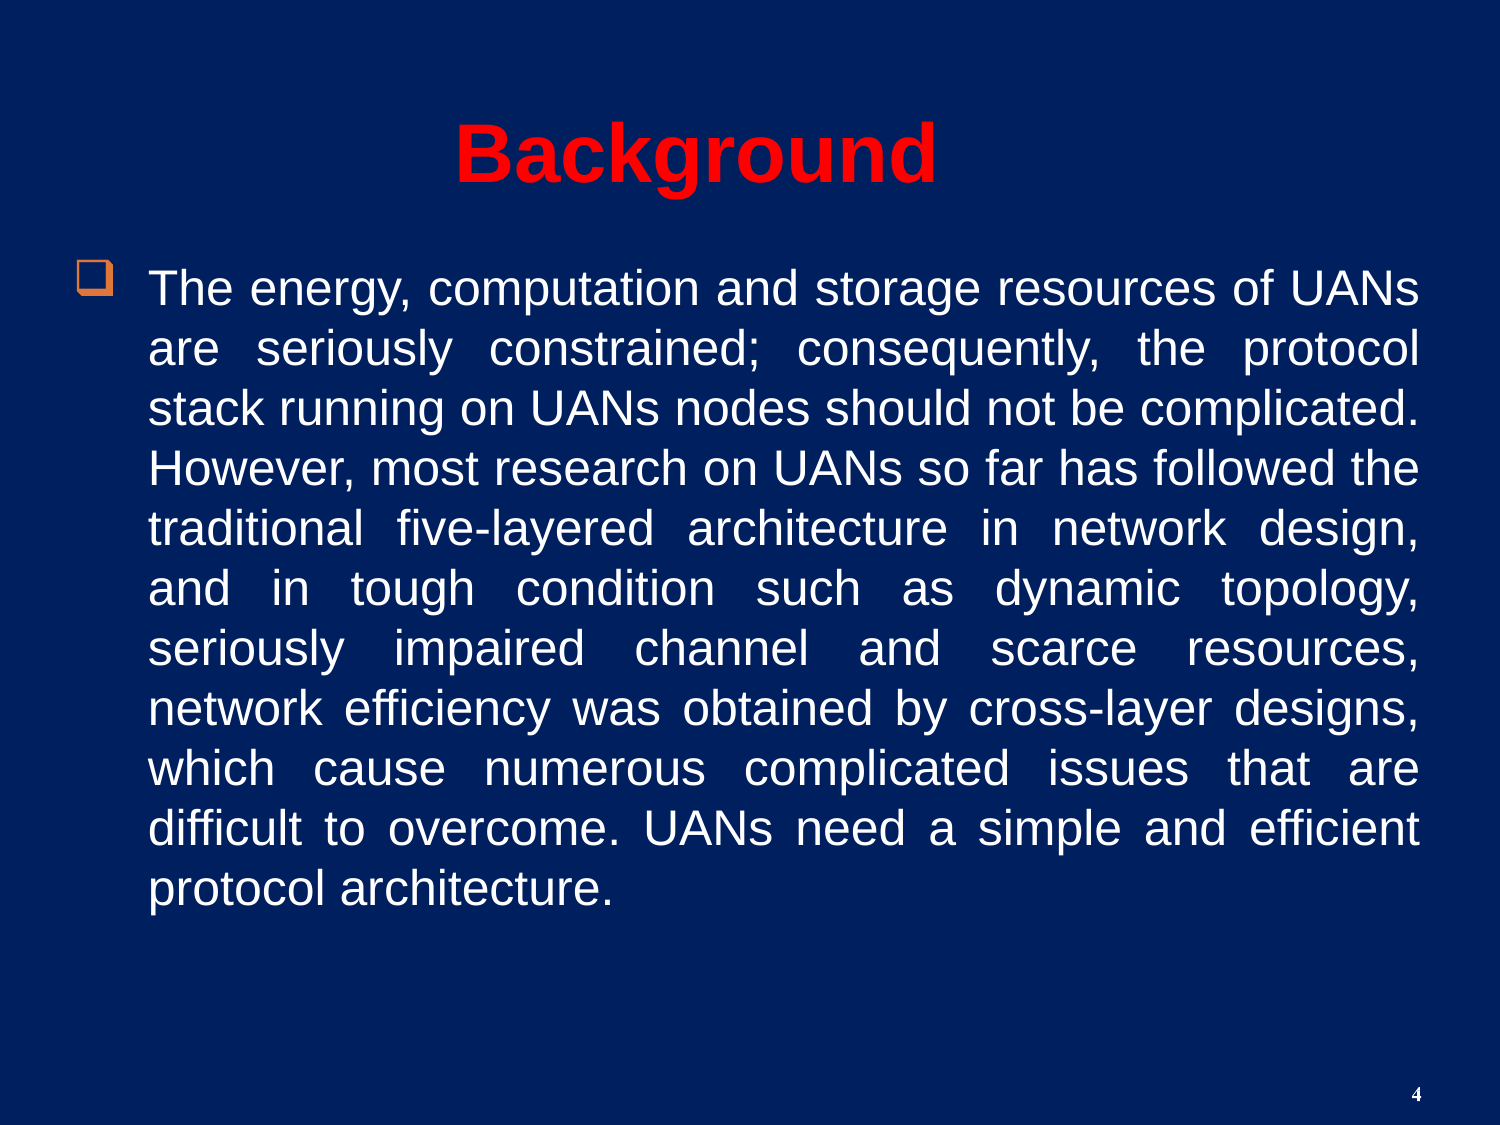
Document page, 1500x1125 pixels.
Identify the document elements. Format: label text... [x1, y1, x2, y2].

text_box Background [24, 99, 1367, 200]
text_box [1412, 1087, 1422, 1102]
text_box The energy, computation and storage resources of UANs are seriously constrained; consequently, the protocol stack running on UANs nodes should not be complicated. However, most research on UANs so far has followed the traditional five-layered architecture in network design, and in tough condition such as dynamic topology, seriously impaired channel and scarce resources, network efficiency was obtained by cross-layer designs, which cause numerous complicated issues that are difficult to overcome. UANs need a simple and efficient protocol architecture. [70, 254, 1421, 915]
